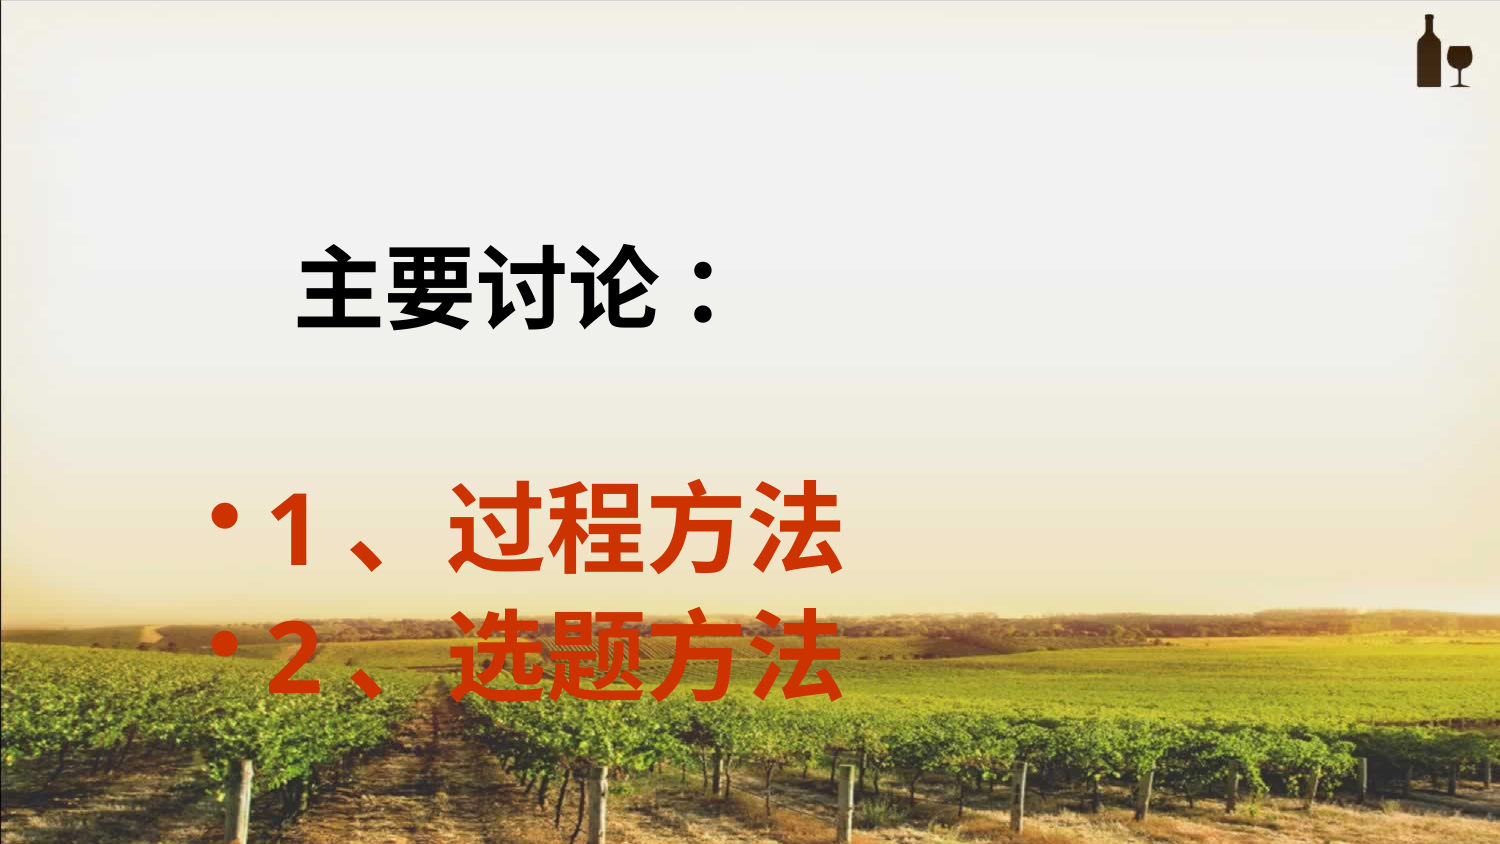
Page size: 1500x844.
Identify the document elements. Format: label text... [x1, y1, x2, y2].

picture [0, 0, 1500, 844]
list 主要讨论 ： 1、过程方法 2、选题方法 [193, 235, 1470, 635]
